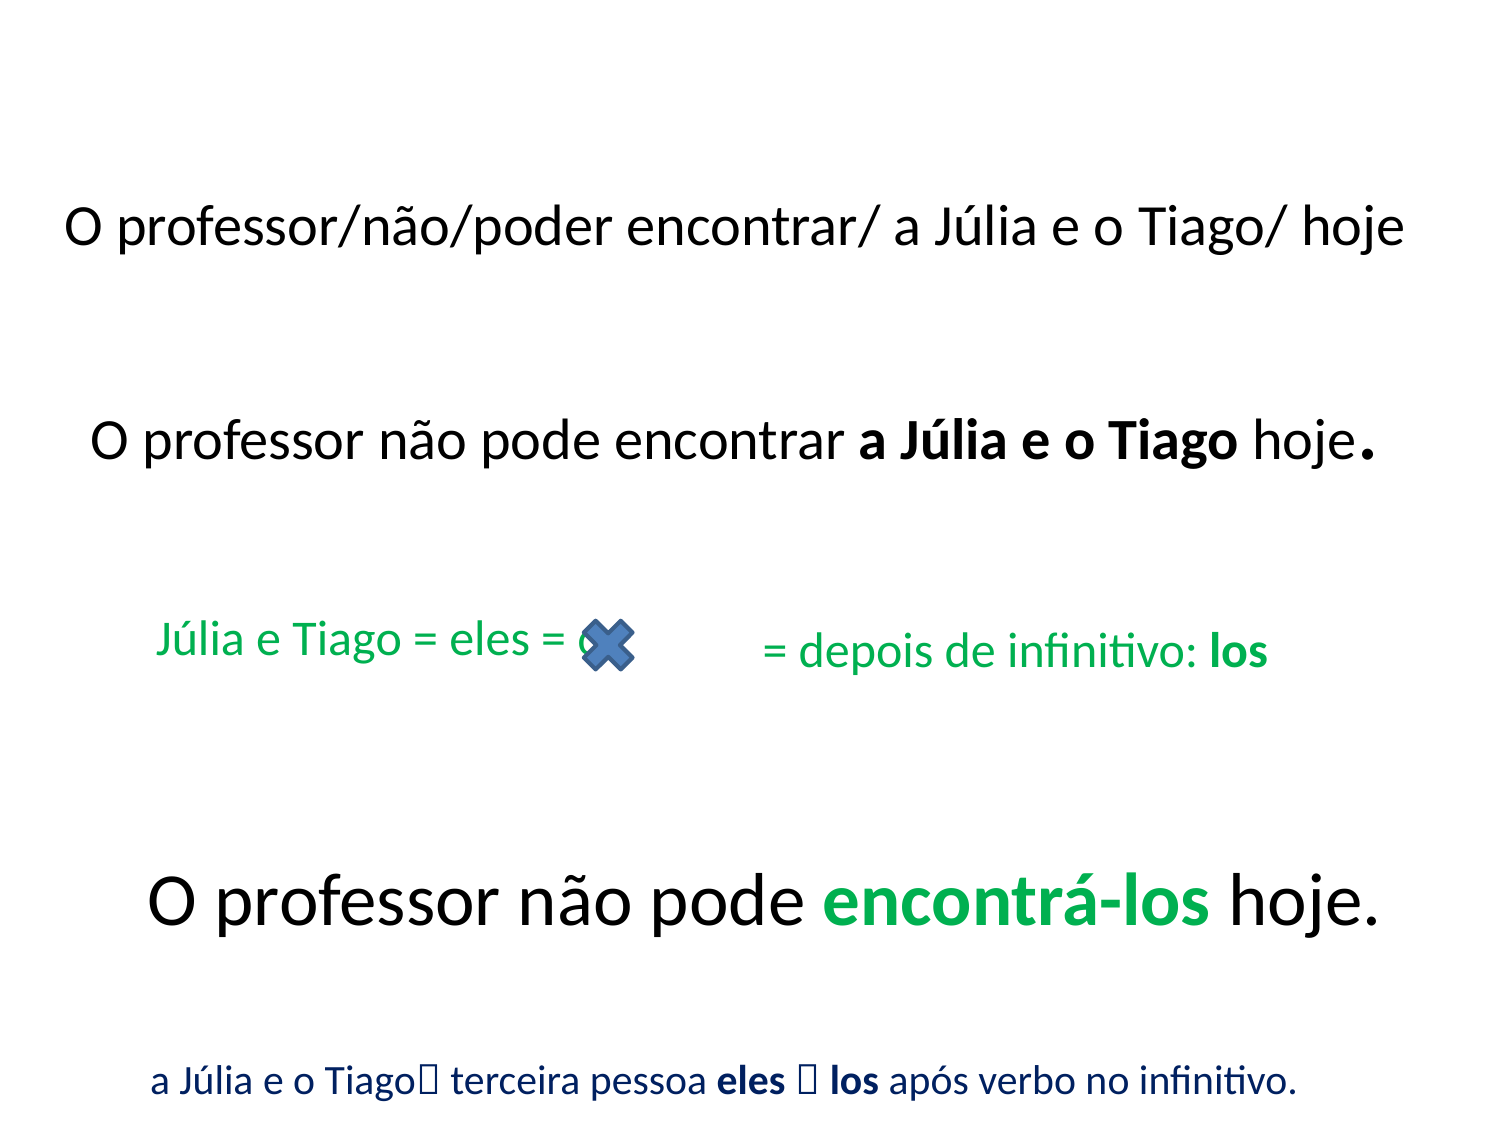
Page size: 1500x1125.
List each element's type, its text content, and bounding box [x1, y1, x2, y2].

text_box Júlia e Tiago = eles = os [123, 574, 656, 698]
text_box O professor não pode encontrar a Júlia e o Tiago hoje. [0, 302, 1471, 544]
text_box O professor não pode encontrá-los hoje. [29, 775, 1500, 1017]
text_box a Júlia e o Tiago terceira pessoa eles  los após verbo no infinitivo. [33, 1030, 1416, 1125]
text_box O professor/não/poder encontrar/ a Júlia e o Tiago/ hoje [0, 101, 1471, 302]
text_box [581, 618, 635, 672]
text_box = depois de infinitivo: los [702, 586, 1329, 710]
